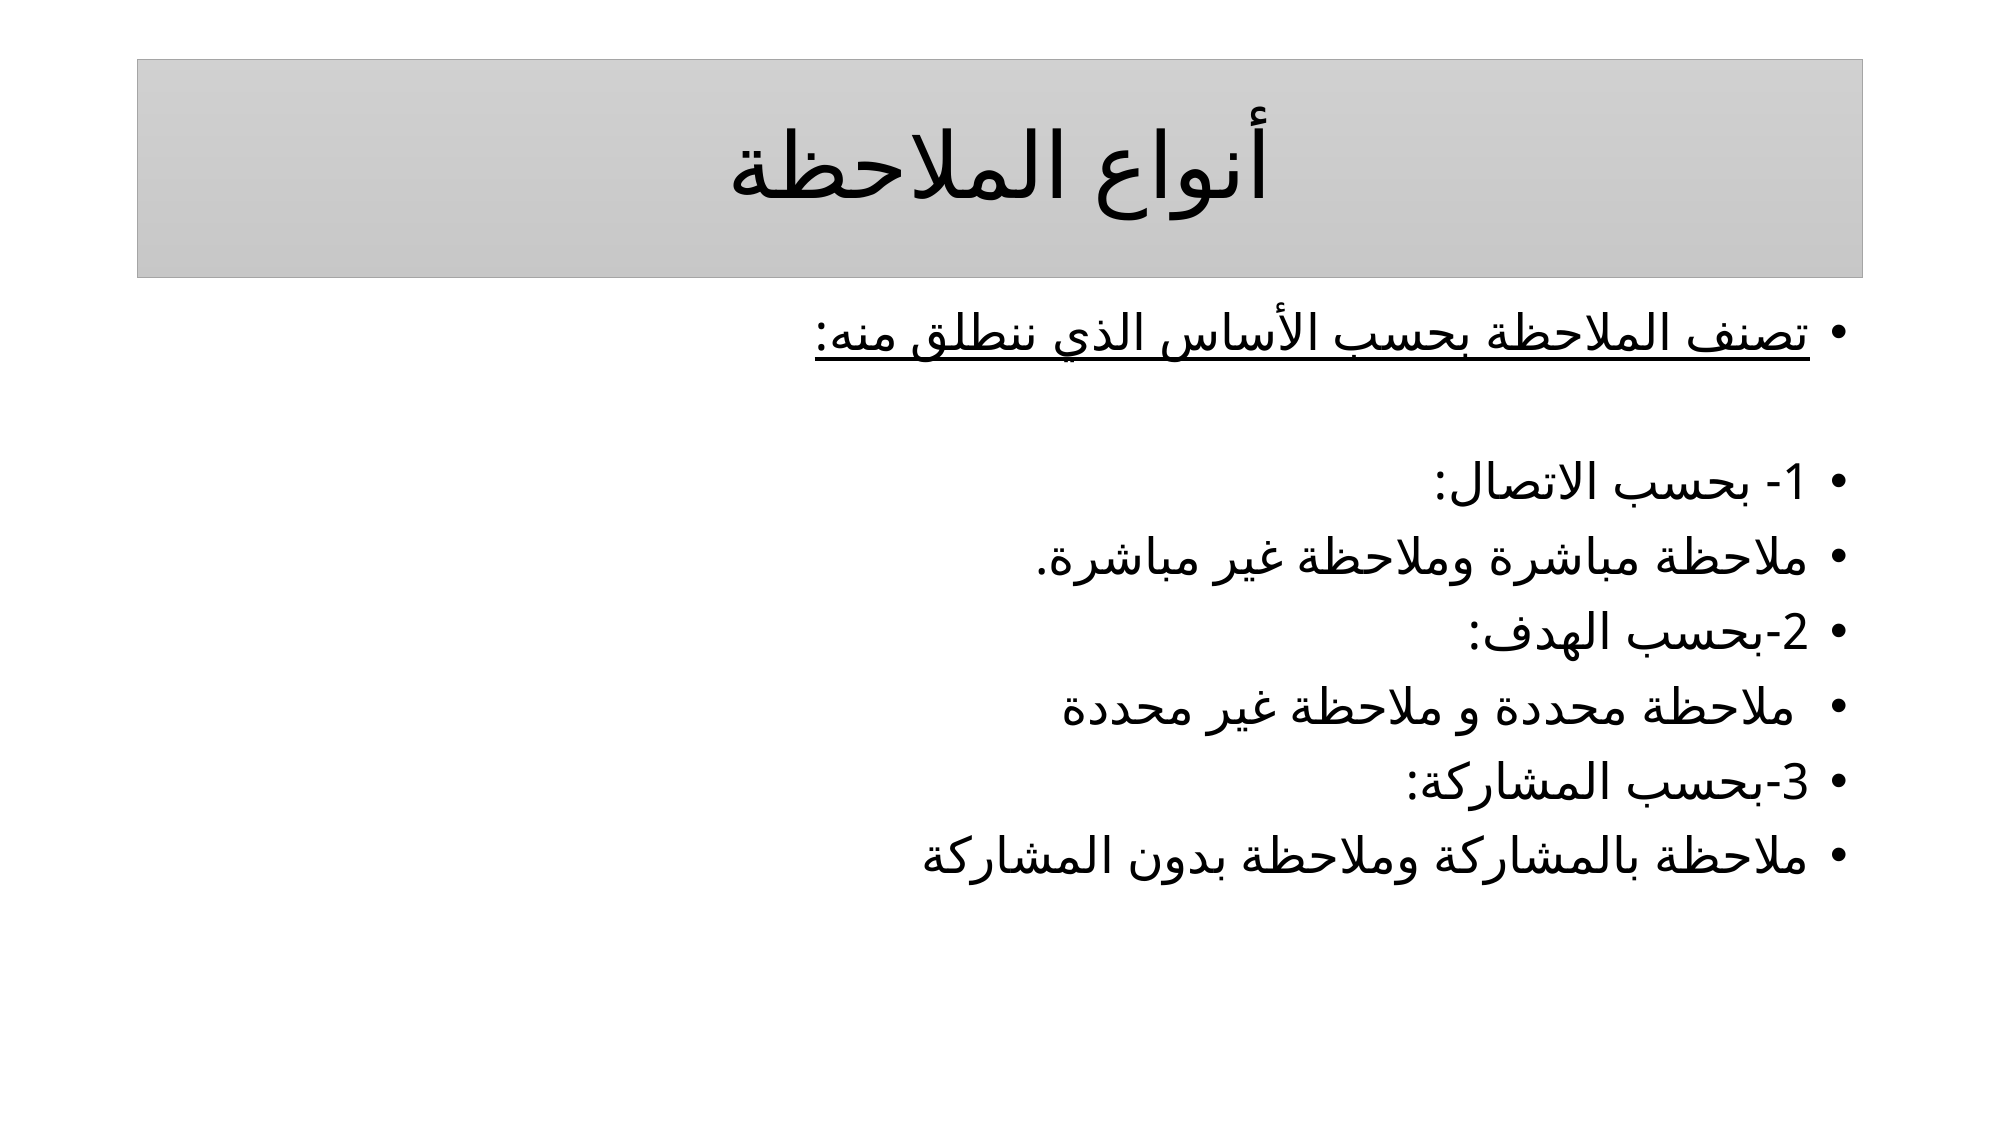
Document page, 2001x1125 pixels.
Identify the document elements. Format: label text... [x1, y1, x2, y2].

list تصنف الملاحظة بحسب الأساس الذي ننطلق منه: 1- بحسب الاتصال: ملاحظة مباشرة وملاحظة غير مباشرة. 2-بحسب الهدف: ملاحظة محددة و ملاحظة غير محددة 3-بحسب المشاركة: ملاحظة بالمشاركة وملاحظة بدون المشاركة [137, 299, 1863, 1014]
title أنواع الملاحظة [137, 59, 1863, 278]
